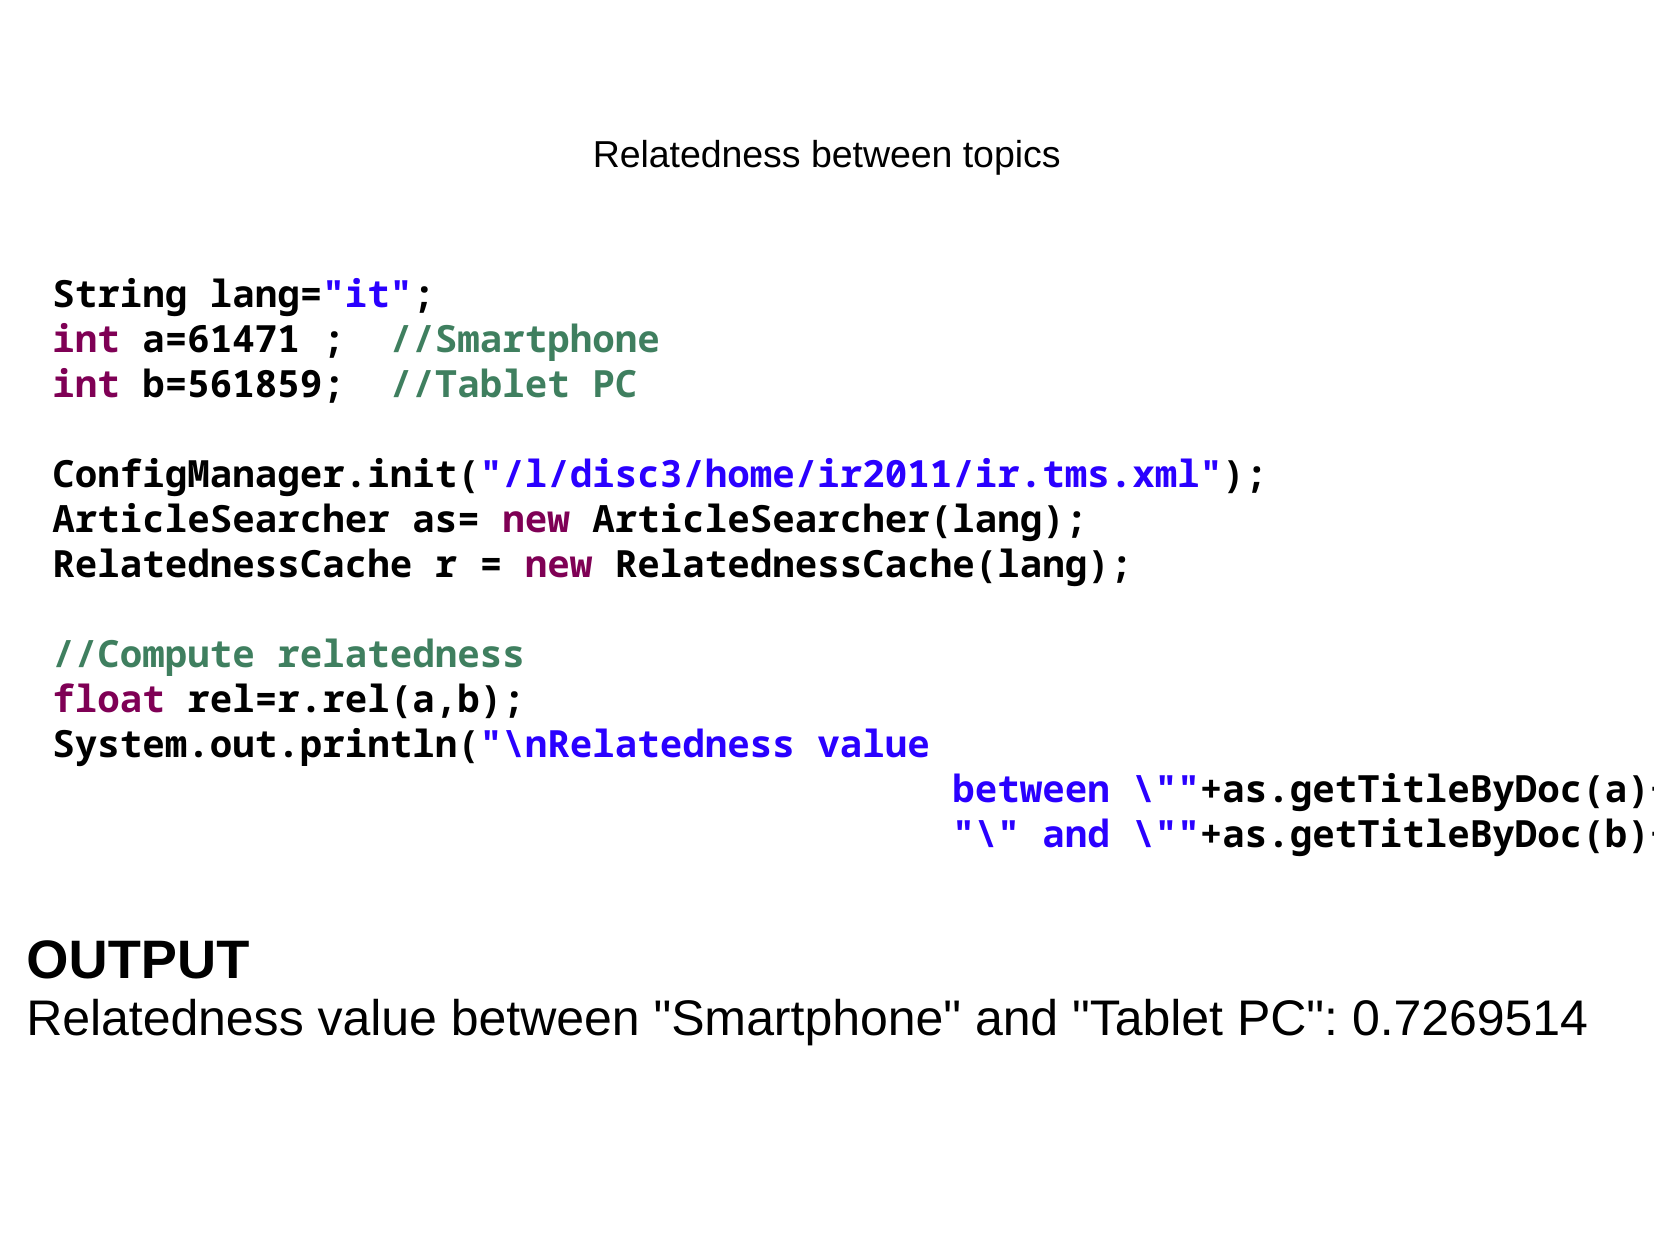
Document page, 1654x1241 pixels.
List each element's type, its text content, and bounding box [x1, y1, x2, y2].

text_box Relatedness between topics [82, 49, 1571, 257]
text_box String lang="it"; int a=61471 ; //Smartphone int b=561859; //Tablet PC ConfigManager.init("/l/disc3/home/ir2011/ir.tms.xml"); ArticleSearcher as= new ArticleSearcher(lang); RelatednessCache r = new RelatednessCache(lang); //Compute relatedness float rel=r.rel(a,b); System.out.println("\nRelatedness value between \""+as.getTitleByDoc(a)+ "\" and \""+as.getTitleByDoc(b)+"\": "+rel); [37, 262, 1613, 1200]
text_box OUTPUT Relatedness value between "Smartphone" and "Tablet PC": 0.7269514 [11, 922, 1604, 1052]
